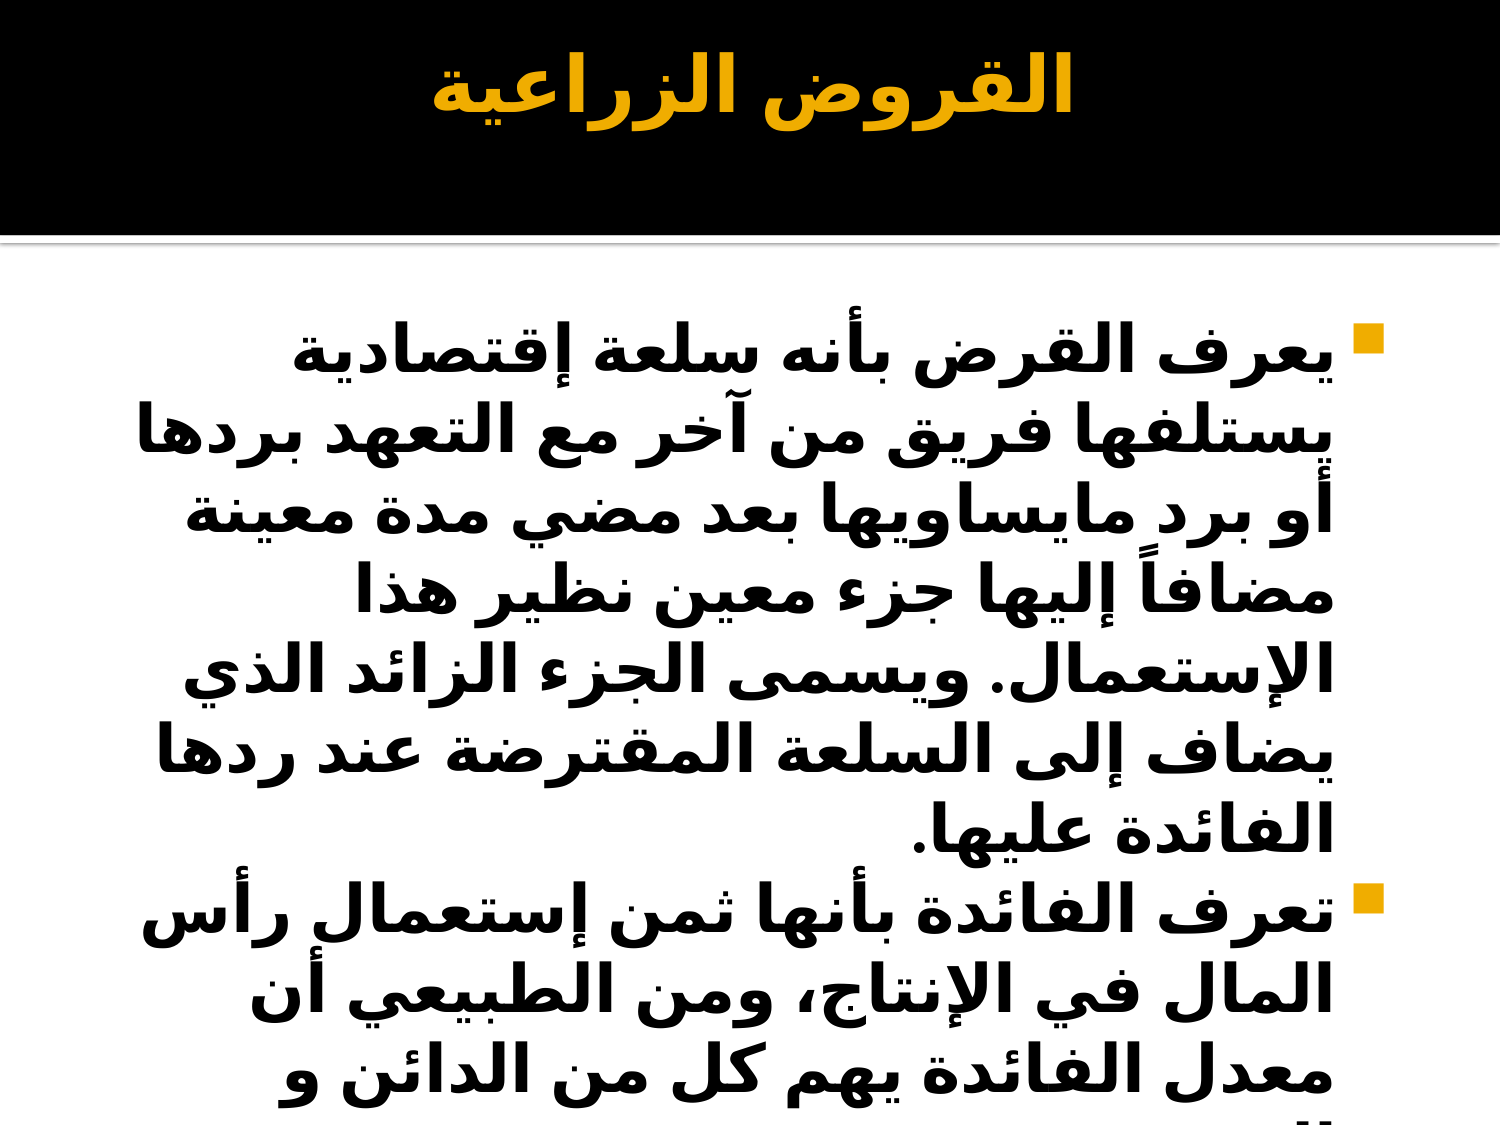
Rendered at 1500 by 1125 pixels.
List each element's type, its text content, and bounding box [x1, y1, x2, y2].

title القروض الزراعية [75, 25, 1425, 231]
list يعرف القرض بأنه سلعة إقتصادية يستلفها فريق من آخر مع التعهد بردها أو برد مايساويها بعد مضي مدة معينة مضافاً إليها جزء معين نظير هذا الإستعمال. ويسمى الجزء الزائد الذي يضاف إلى السلعة المقترضة عند ردها الفائدة عليها. تعرف الفائدة بأنها ثمن إستعمال رأس المال في الإنتاج، ومن الطبيعي أن معدل الفائدة يهم كل من الدائن و المدين. وهناك عوامل كثيرة لها تأثير على معدل الفائدة التي تدفع على القروض الزراعية و أهمها: [75, 291, 1425, 1050]
